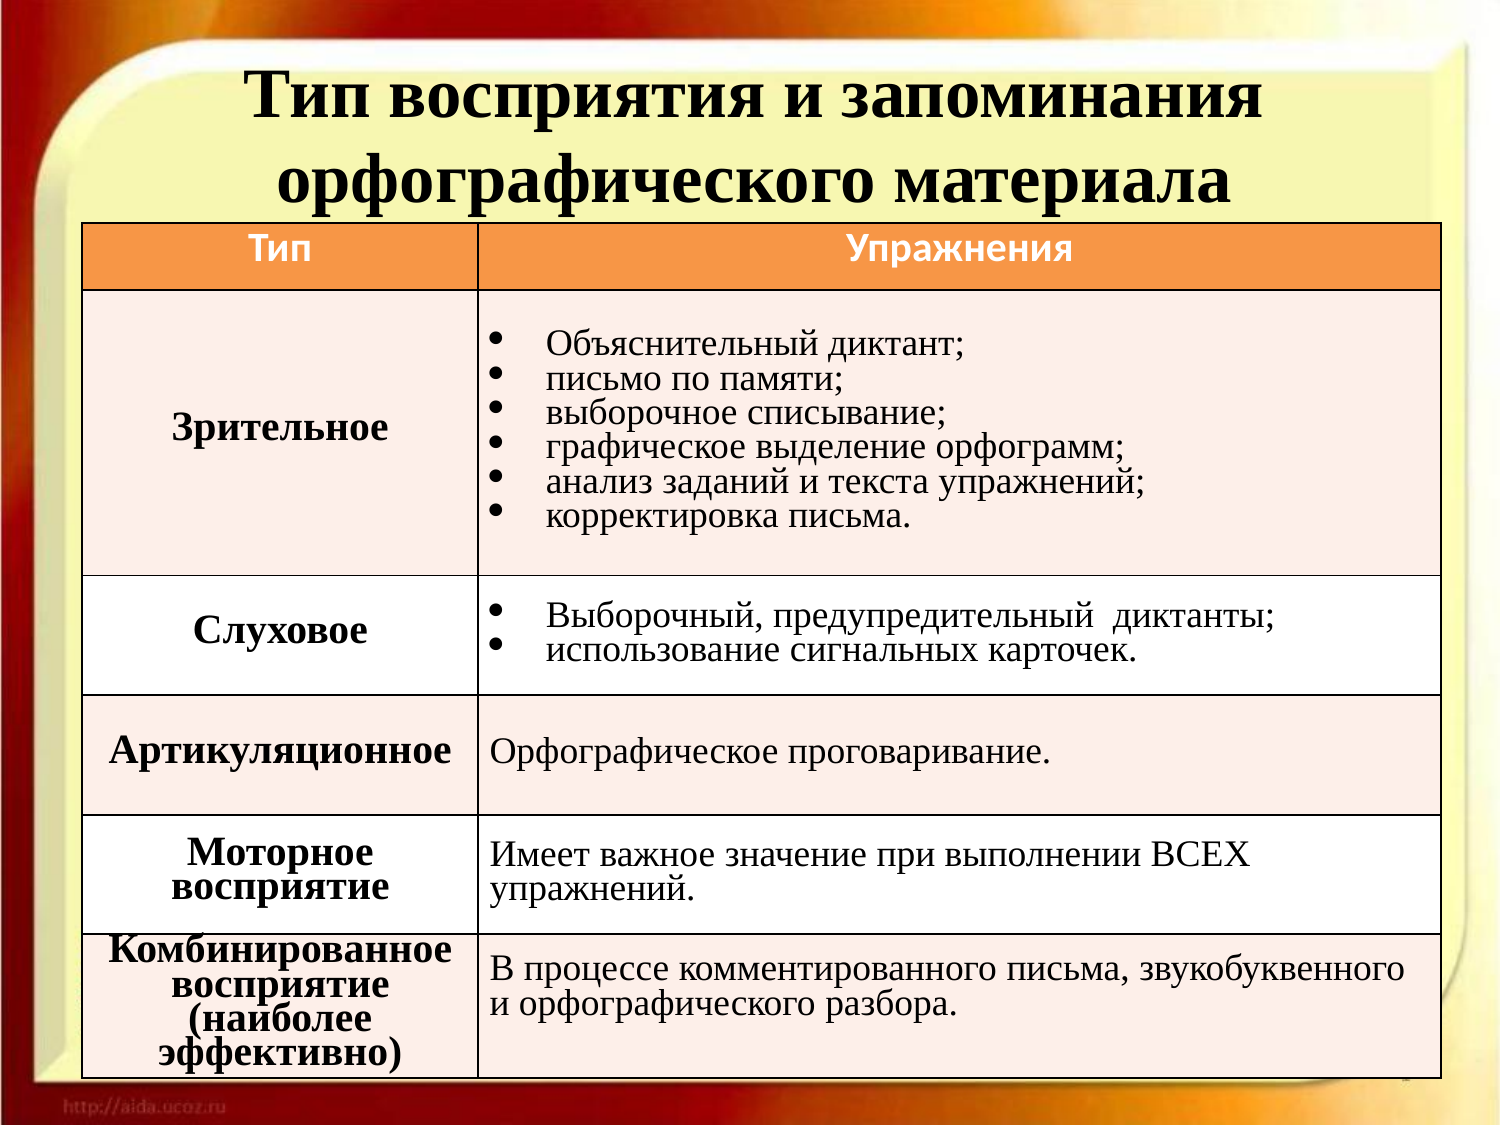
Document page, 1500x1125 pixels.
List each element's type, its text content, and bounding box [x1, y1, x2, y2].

table_header Тип [83, 224, 477, 289]
table_cell Комбинированное восприятие (наиболее эффективно) [83, 935, 477, 1077]
table_cell Слуховое [83, 576, 477, 694]
table_cell Выборочный, предупредительный диктанты; использование сигнальных карточек. [479, 576, 1440, 694]
table_header Упражнения [479, 224, 1440, 289]
table_cell Зрительное [83, 291, 477, 575]
table_cell В процессе комментированного письма, звукобуквенного и орфографического разбора. [479, 935, 1440, 1077]
picture [0, 0, 1500, 1125]
table_cell Артикуляционное [83, 696, 477, 814]
table_cell Орфографическое проговаривание. [479, 696, 1440, 814]
list Тип восприятия и запоминания орфографического материала [116, 58, 1393, 222]
table_cell Объяснительный диктант; письмо по памяти; выборочное списывание; графическое выделение орфограмм; анализ заданий и текста упражнений; корректировка письма. [479, 291, 1440, 575]
table_cell Имеет важное значение при выполнении ВСЕХ упражнений. [479, 816, 1440, 933]
table_cell Моторное восприятие [83, 816, 477, 933]
